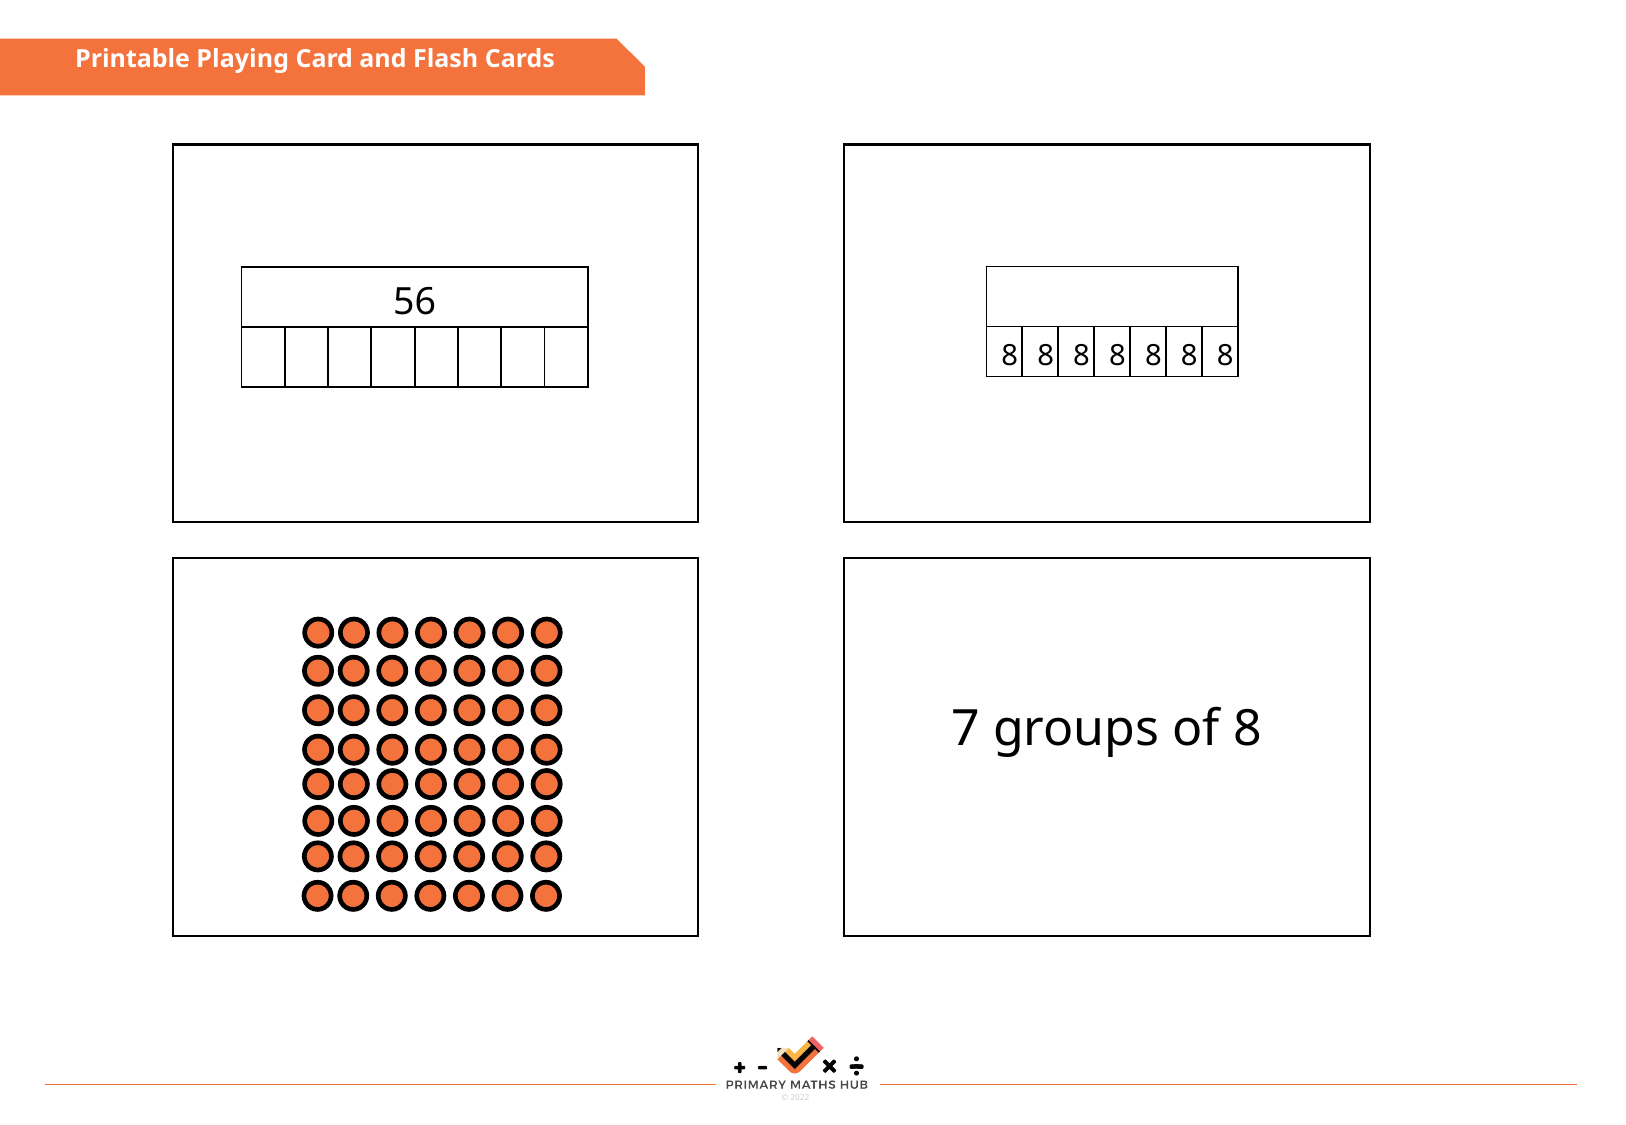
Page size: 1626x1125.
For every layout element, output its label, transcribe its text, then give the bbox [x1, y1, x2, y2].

table_cell 8 [987, 327, 1021, 376]
table_cell [416, 328, 457, 386]
text_box [303, 806, 333, 836]
text_box 7 groups of 8 [844, 688, 1370, 763]
text_box [377, 806, 408, 836]
text_box [531, 881, 561, 911]
text_box [493, 841, 523, 872]
table_cell [286, 328, 327, 386]
text_box [843, 557, 1371, 937]
table_cell [242, 328, 284, 386]
text_box [493, 617, 523, 648]
text_box [377, 656, 407, 686]
text_box Printable Playing Card and Flash Cards [0, 37, 646, 97]
table_header [987, 267, 1237, 326]
table_header 56 [242, 268, 587, 326]
table_cell 8 [1203, 327, 1237, 376]
text_box [454, 841, 484, 872]
table_cell 8 [1131, 327, 1165, 376]
text_box [493, 769, 523, 799]
text_box [531, 769, 562, 799]
text_box [302, 881, 333, 911]
text_box [377, 735, 407, 765]
text_box [531, 735, 562, 765]
text_box [339, 769, 369, 799]
text_box [531, 695, 562, 725]
text_box [493, 806, 523, 836]
picture [722, 1034, 872, 1094]
text_box [415, 881, 446, 911]
text_box © 2022 [720, 1084, 870, 1110]
text_box [454, 806, 485, 836]
table_cell 8 [1059, 327, 1093, 376]
text_box [377, 881, 407, 911]
text_box [493, 735, 523, 765]
table_cell [545, 328, 587, 386]
text_box [454, 695, 485, 725]
text_box [531, 841, 561, 872]
text_box [416, 769, 446, 799]
text_box [172, 557, 699, 937]
text_box [377, 617, 408, 648]
text_box [338, 881, 368, 911]
text_box [493, 695, 523, 725]
text_box [454, 656, 485, 686]
text_box [532, 617, 562, 648]
text_box [339, 806, 369, 836]
text_box [416, 841, 446, 872]
text_box [339, 656, 369, 686]
text_box [416, 695, 446, 725]
text_box [377, 695, 407, 725]
text_box [303, 617, 333, 648]
table_cell [502, 328, 544, 386]
text_box [416, 617, 446, 648]
text_box [416, 656, 446, 686]
text_box [454, 769, 485, 799]
text_box [454, 735, 485, 765]
text_box [531, 656, 562, 686]
text_box [303, 769, 333, 799]
text_box [172, 143, 699, 523]
text_box [303, 841, 333, 872]
text_box [377, 841, 407, 872]
table_cell 8 [1023, 327, 1057, 376]
text_box [303, 735, 333, 765]
text_box [492, 881, 523, 911]
text_box [339, 735, 369, 765]
text_box [339, 617, 369, 648]
text_box [493, 656, 523, 686]
table_cell 8 [1095, 327, 1129, 376]
text_box [416, 735, 446, 765]
text_box [303, 695, 333, 725]
text_box [416, 806, 446, 836]
table_cell [372, 328, 414, 386]
text_box [338, 841, 369, 872]
text_box [454, 881, 484, 911]
text_box [377, 769, 408, 799]
text_box [339, 695, 369, 725]
text_box [454, 617, 485, 648]
text_box [843, 143, 1371, 523]
table_cell 8 [1167, 327, 1201, 376]
table_cell [459, 328, 500, 386]
table_cell [329, 328, 370, 386]
text_box [532, 806, 562, 836]
text_box [303, 656, 333, 686]
